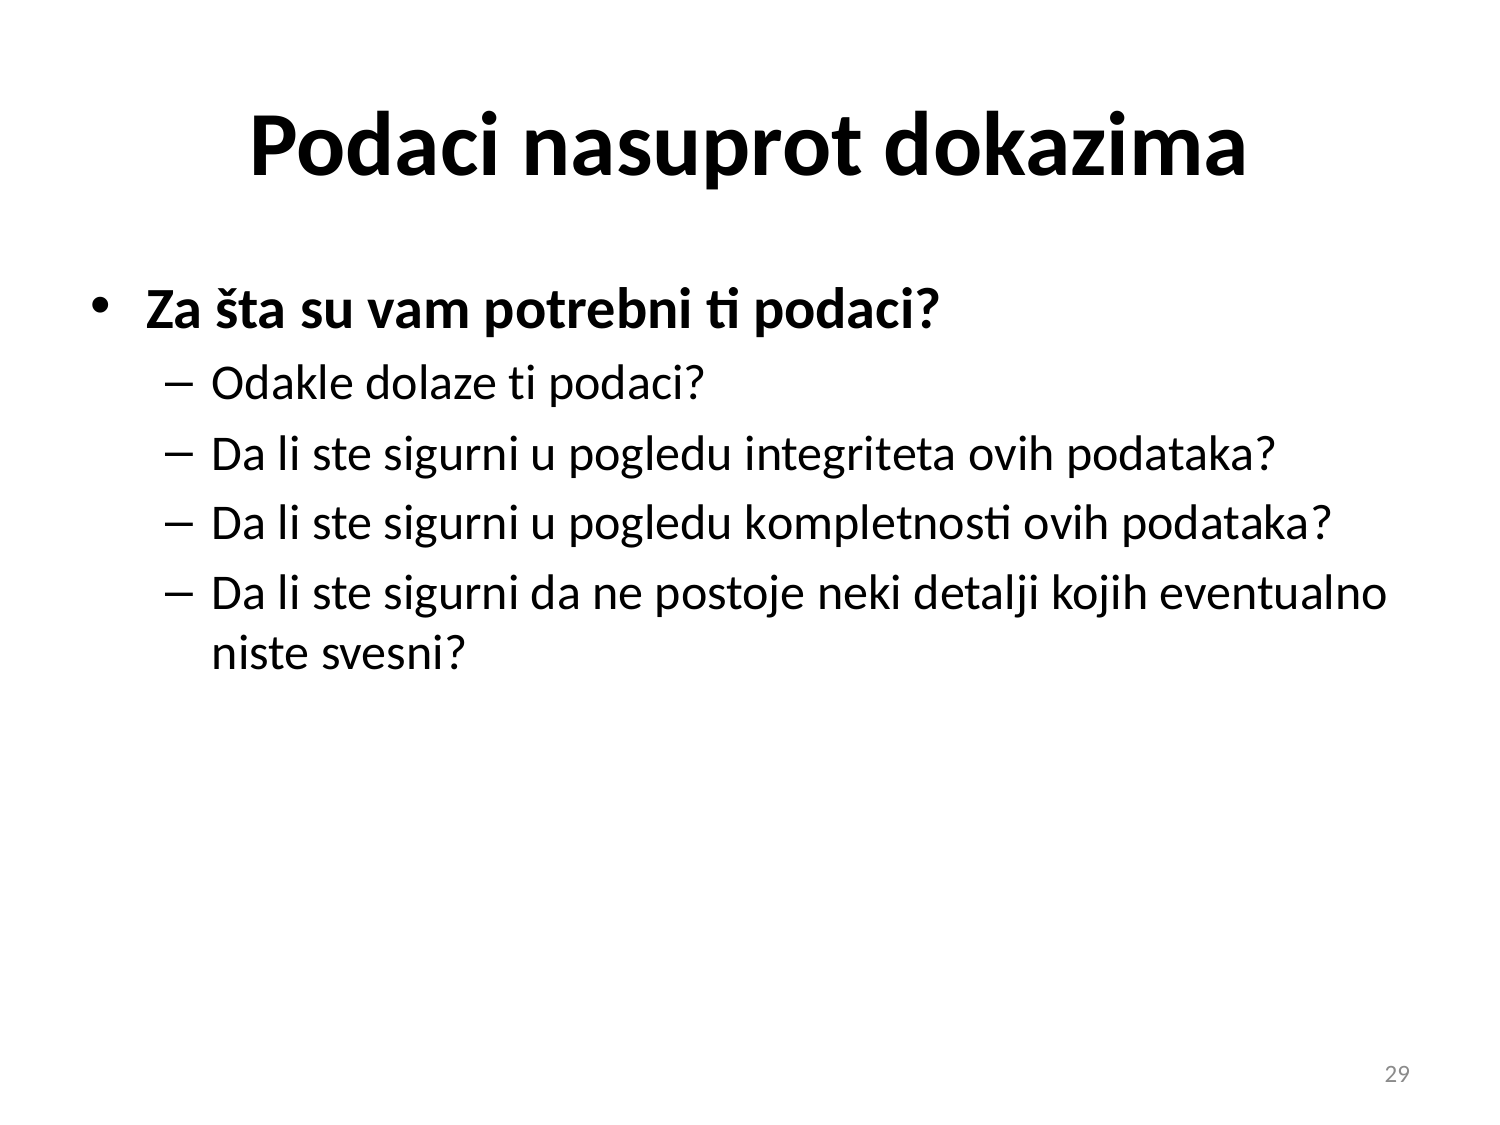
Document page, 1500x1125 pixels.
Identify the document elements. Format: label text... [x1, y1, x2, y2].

slide_number 29 [1074, 1042, 1425, 1103]
title Podaci nasuprot dokazima [74, 44, 1426, 233]
list Za šta su vam potrebni ti podaci? Odakle dolaze ti podaci? Da li ste sigurni u pogledu integriteta ovih podataka? Da li ste sigurni u pogledu kompletnosti ovih podataka? Da li ste sigurni da ne postoje neki detalji kojih eventualno niste svesni? [74, 262, 1426, 1006]
